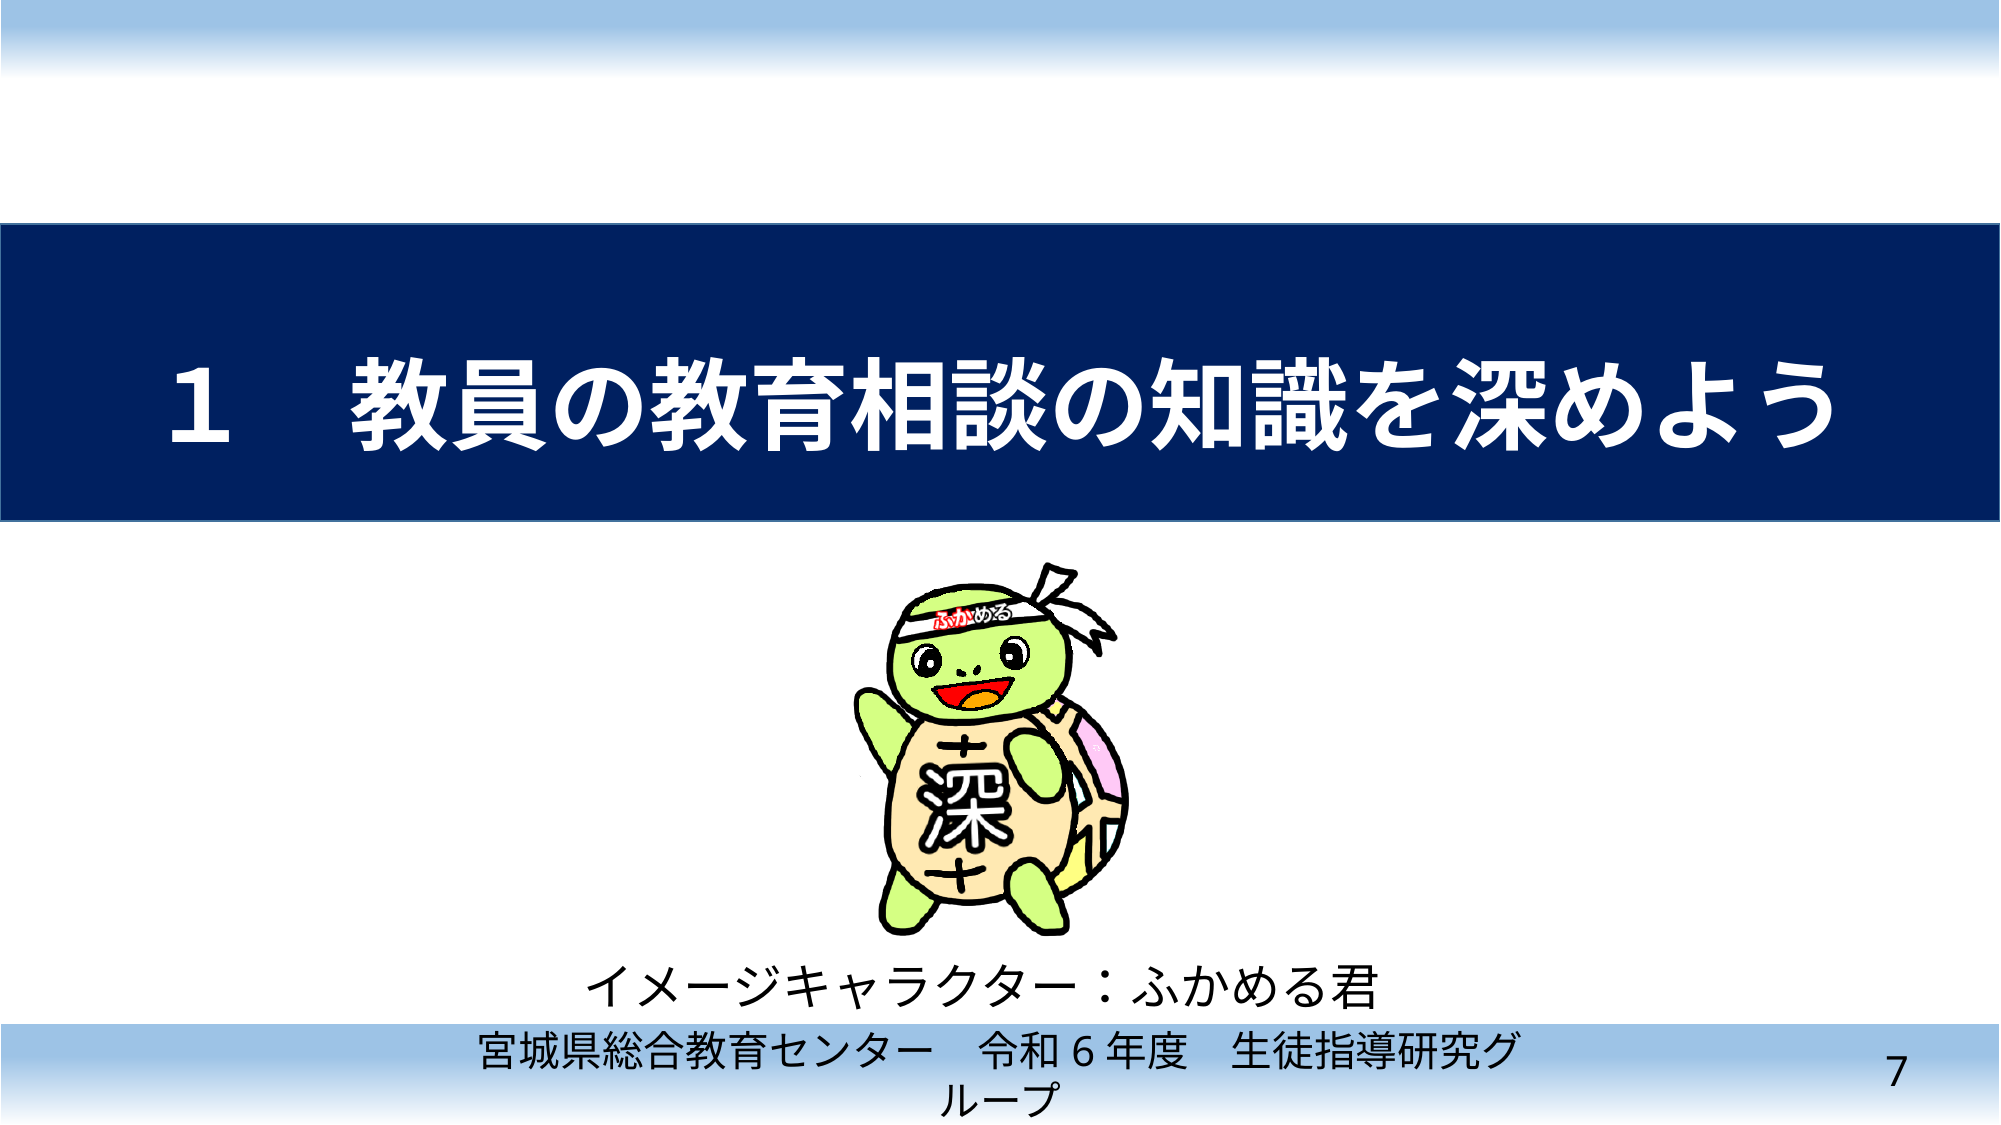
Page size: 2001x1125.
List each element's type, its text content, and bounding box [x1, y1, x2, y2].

text_box １ 教員の教育相談の知識を深めよう [0, 223, 2000, 522]
slide_number 6 [1811, 1043, 1925, 1104]
picture [798, 562, 1202, 965]
text_box 宮城県総合教育センター 令和6年度 生徒指導研究グループ [428, 1045, 1572, 1105]
text_box イメージキャラクター：ふかめる君 [568, 947, 1432, 1023]
